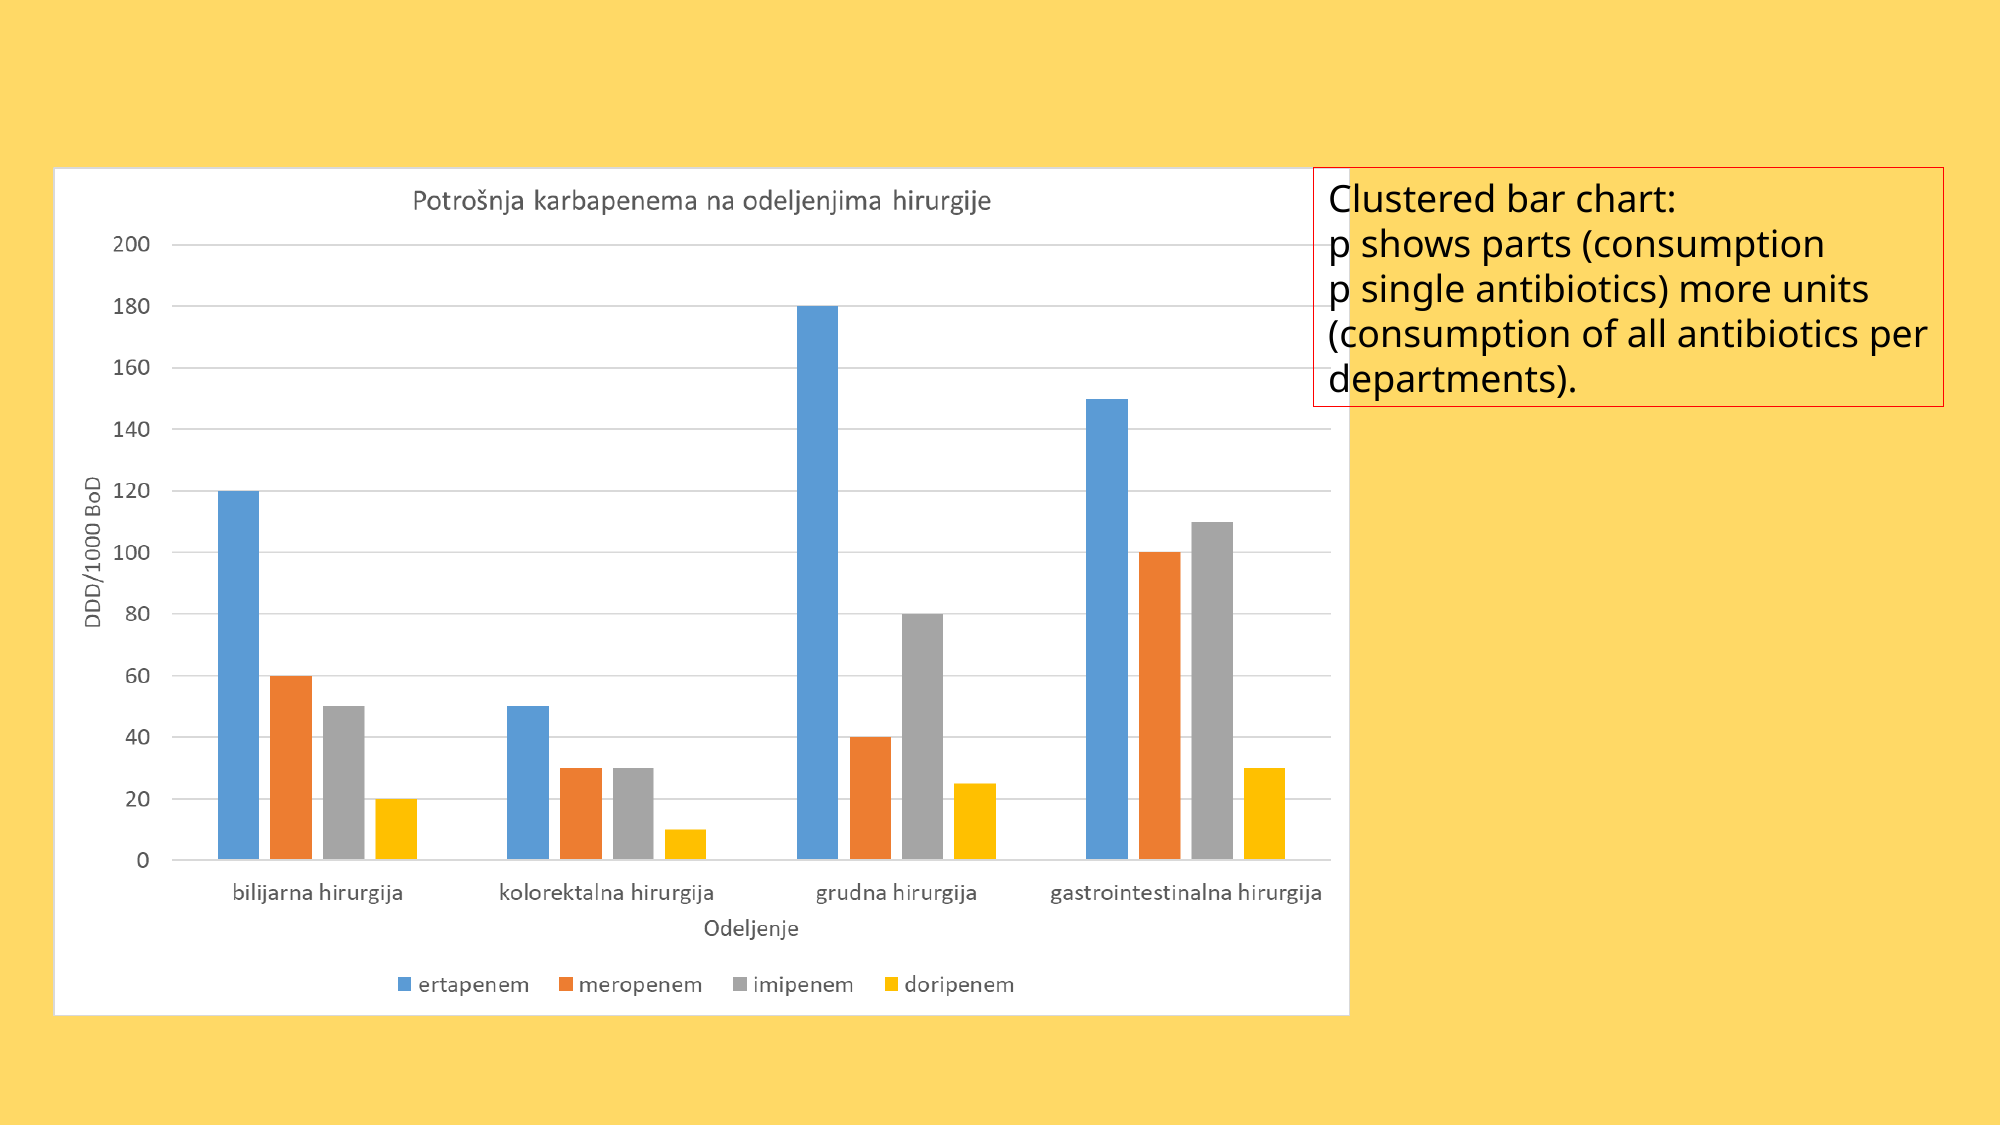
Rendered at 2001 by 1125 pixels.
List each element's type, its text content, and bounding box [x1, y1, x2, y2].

picture [53, 167, 1350, 1016]
text_box Clustered bar chart: p shows parts (consumption p single antibiotics) more units (consumption of all antibiotics per departments). [1350, 167, 1944, 407]
